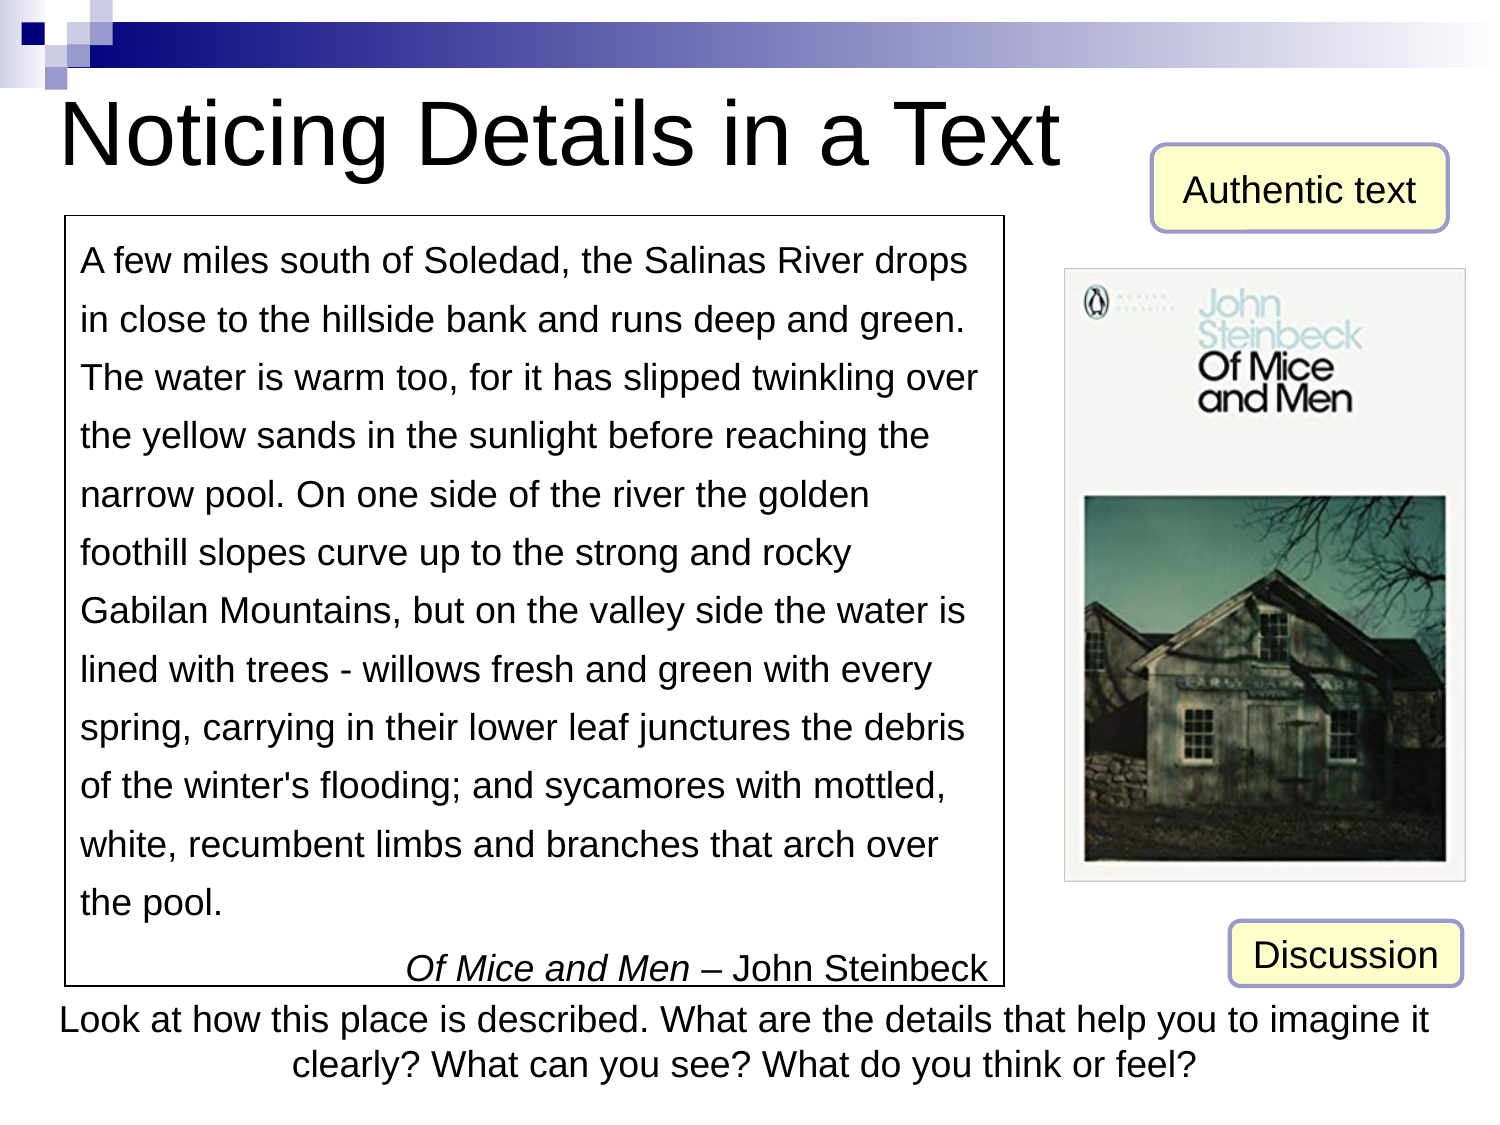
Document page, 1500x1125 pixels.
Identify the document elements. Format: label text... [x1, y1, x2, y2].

picture [1064, 268, 1466, 882]
text_box Authentic text [1149, 142, 1450, 234]
text_box Look at how this place is described. What are the details that help you to imagine it clearly? What can you see? What do you think or feel? [41, 987, 1448, 1093]
text_box Discussion [1227, 918, 1465, 989]
title Noticing Details in a Text [43, 24, 1395, 234]
list A few miles south of Soledad, the Salinas River drops in close to the hillside bank and runs deep and green. The water is warm too, for it has slipped twinkling over the yellow sands in the sunlight before reaching the narrow pool. On one side of the river the golden foothill slopes curve up to the strong and rocky Gabilan Mountains, but on the valley side the water is lined with trees - willows fresh and green with every spring, carrying in their lower leaf junctures the debris of the winter's flooding; and sycamores with mottled, white, recumbent limbs and branches that arch over the pool. Of Mice and Men – John Steinbeck [64, 215, 1005, 987]
